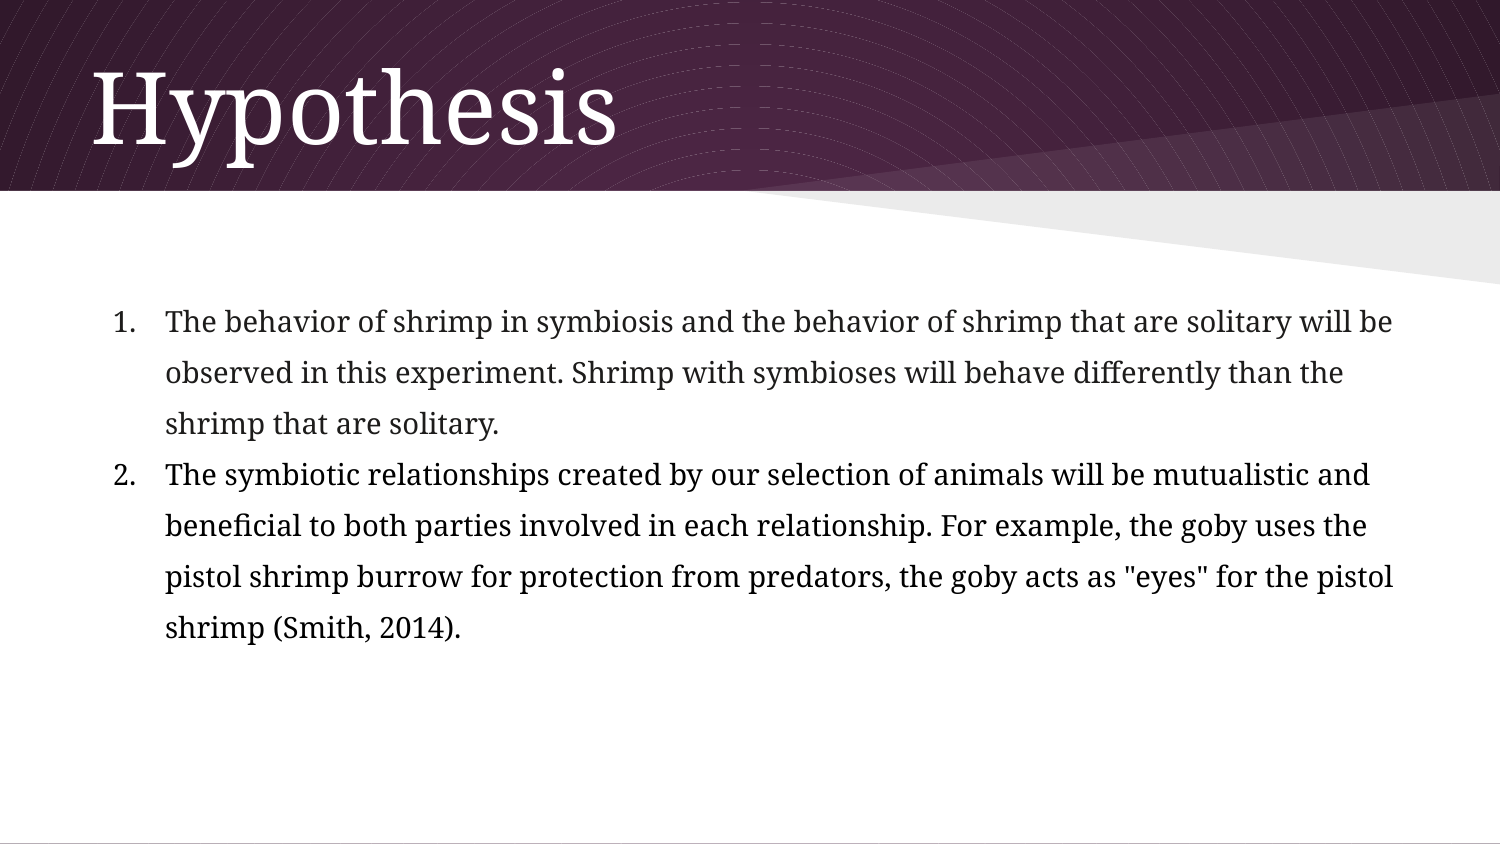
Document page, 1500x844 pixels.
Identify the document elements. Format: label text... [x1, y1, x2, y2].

list The behavior of shrimp in symbiosis and the behavior of shrimp that are solitary will be observed in this experiment. Shrimp with symbioses will behave differently than the shrimp that are solitary. The symbiotic relationships created by our selection of animals will be mutualistic and beneficial to both parties involved in each relationship. For example, the goby uses the pistol shrimp burrow for protection from predators, the goby acts as "eyes" for the pistol shrimp (Smith, 2014). [75, 196, 1425, 808]
title Hypothesis [75, 33, 1425, 175]
